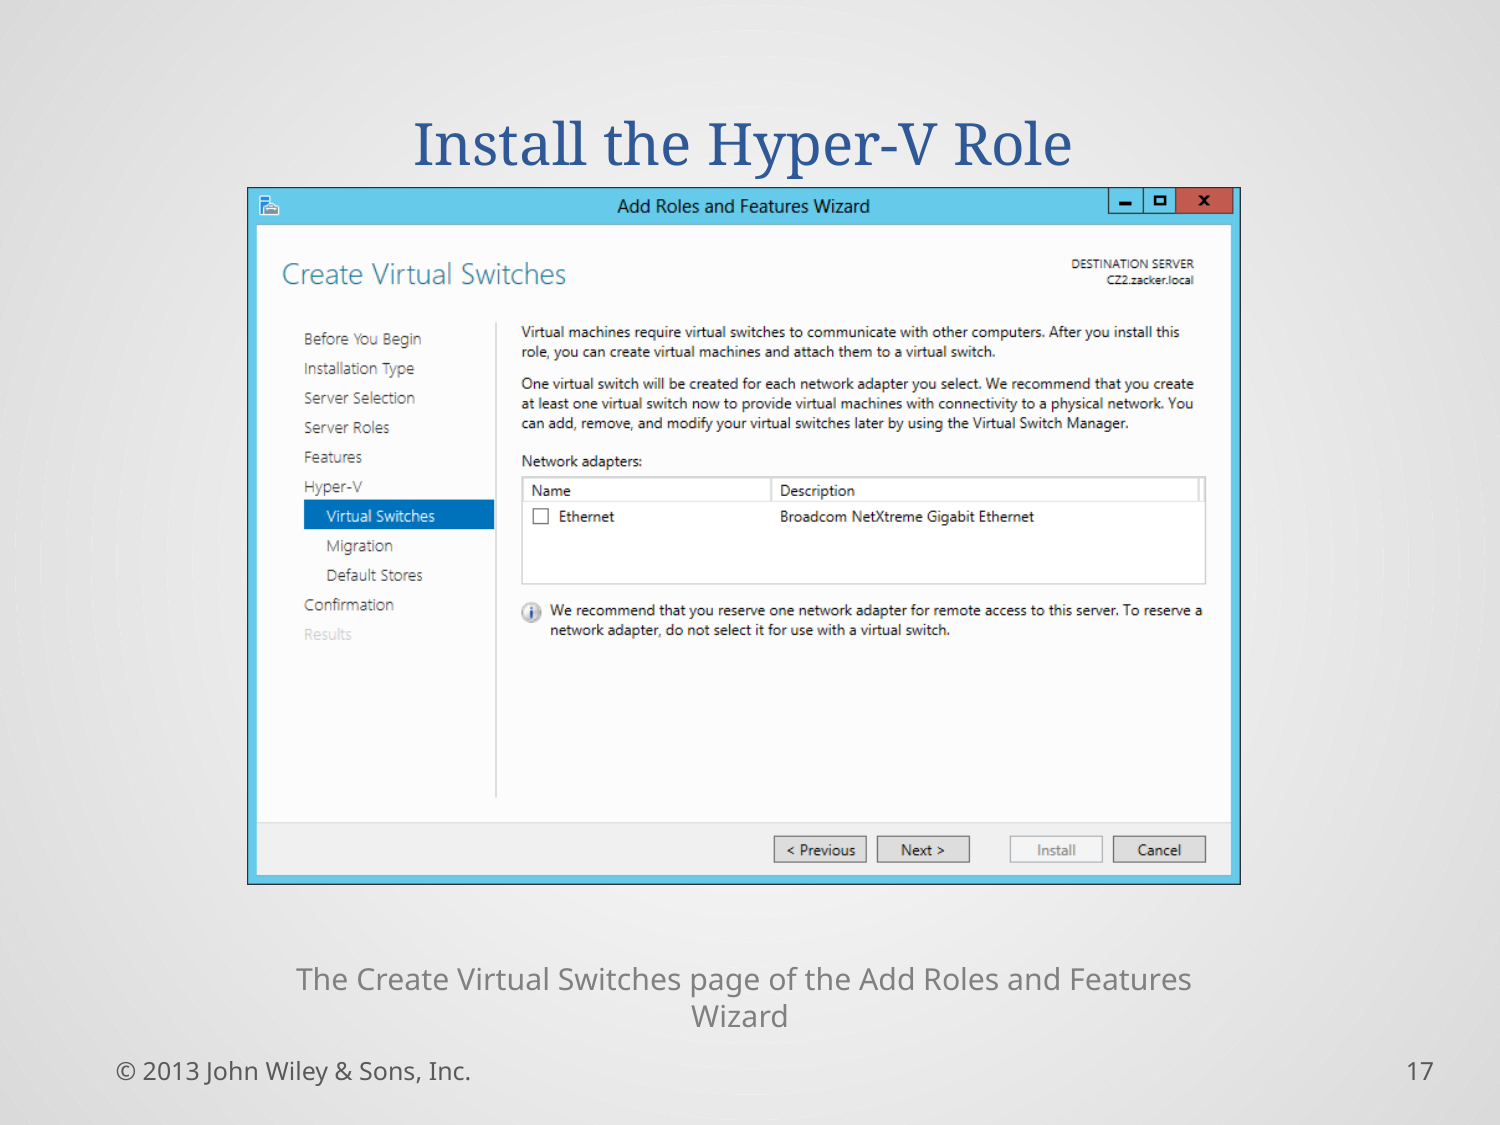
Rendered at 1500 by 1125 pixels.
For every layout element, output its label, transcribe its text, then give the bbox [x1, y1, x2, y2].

title Install the Hyper-V Role [275, 37, 1213, 185]
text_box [247, 187, 1241, 933]
list The Create Virtual Switches page of the Add Roles and Features Wizard [275, 953, 1213, 1041]
footer © 2013 John Wiley & Sons, Inc. [108, 1042, 576, 1103]
slide_number 17 [1401, 1042, 1494, 1103]
